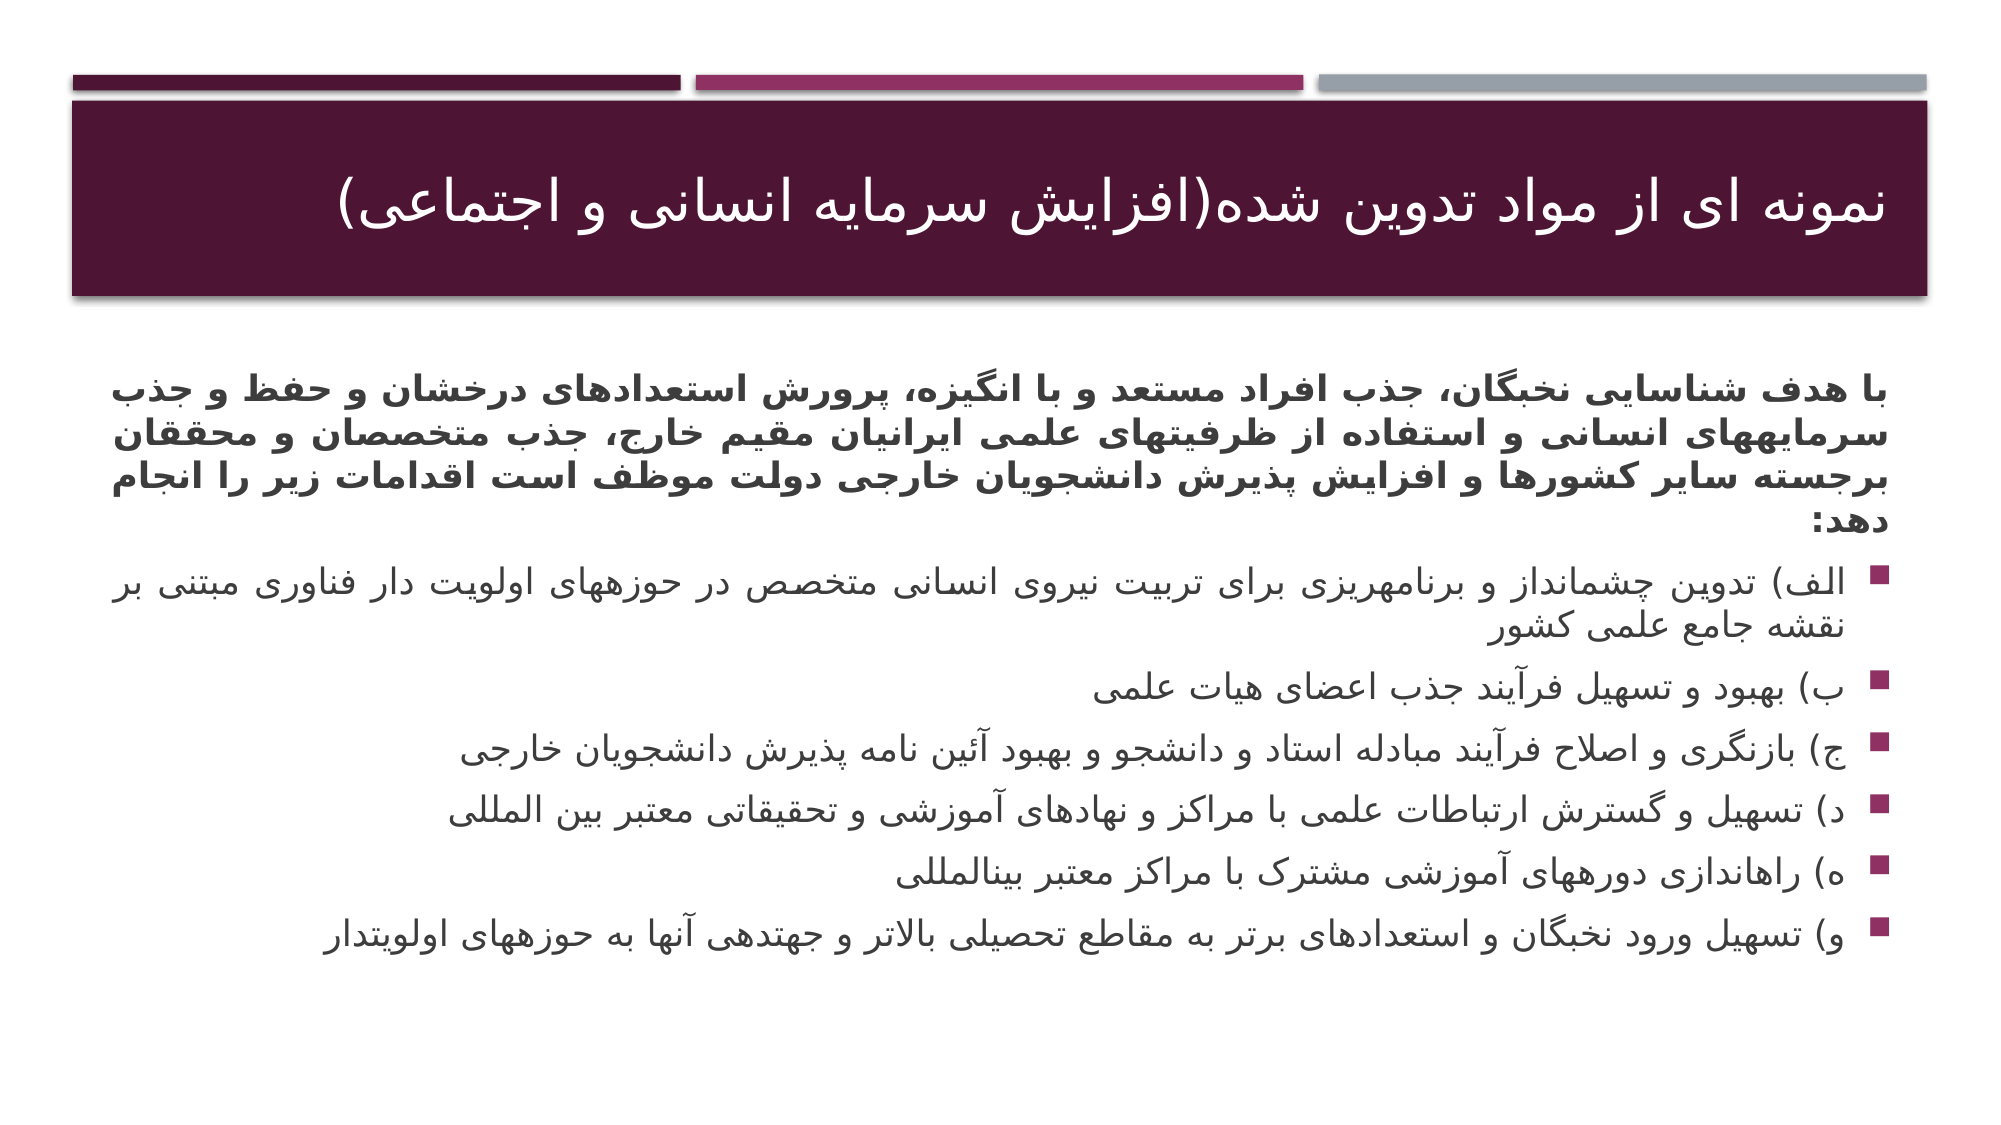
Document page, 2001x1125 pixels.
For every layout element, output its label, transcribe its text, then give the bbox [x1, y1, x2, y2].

list با هدف شناسایی نخبگان، جذب افراد مستعد و با انگیزه، پرورش استعدادهای درخشان و حفظ و جذب سرمایه­های انسانی و استفاده از ظرفیت­های علمی ایرانیان مقیم خارج، جذب متخصصان و محققان برجسته سایر کشورها و افزایش پذیرش دانشجویان خارجی دولت موظف است اقدامات زیر را انجام دهد: الف) تدوین چشم­انداز و برنامه­ریزی برای تربیت نیروی انسانی متخصص در حوزه­های اولویت دار فناوری مبتنی بر نقشه جامع علمی کشور ب) بهبود و تسهیل فرآیند جذب اعضای هیات علمی ج) بازنگری و اصلاح فرآیند مبادله استاد و دانشجو و بهبود آئین نامه پذیرش دانشجویان خارجی د) تسهیل و گسترش ارتباطات علمی با مراکز و نهادهای آموزشی و تحقیقاتی معتبر بین المللی ه) راه­اندازی دوره­های آموزشی مشترک با مراکز معتبر بین­المللی و) تسهیل ورود نخبگان و استعدادهای برتر به مقاطع تحصیلی بالاتر و جهت­دهی آنها به حوزه­های اولویت­دار [95, 357, 1905, 962]
title نمونه ای از مواد تدوین شده(افزایش سرمایه انسانی و اجتماعی) [95, 115, 1905, 282]
